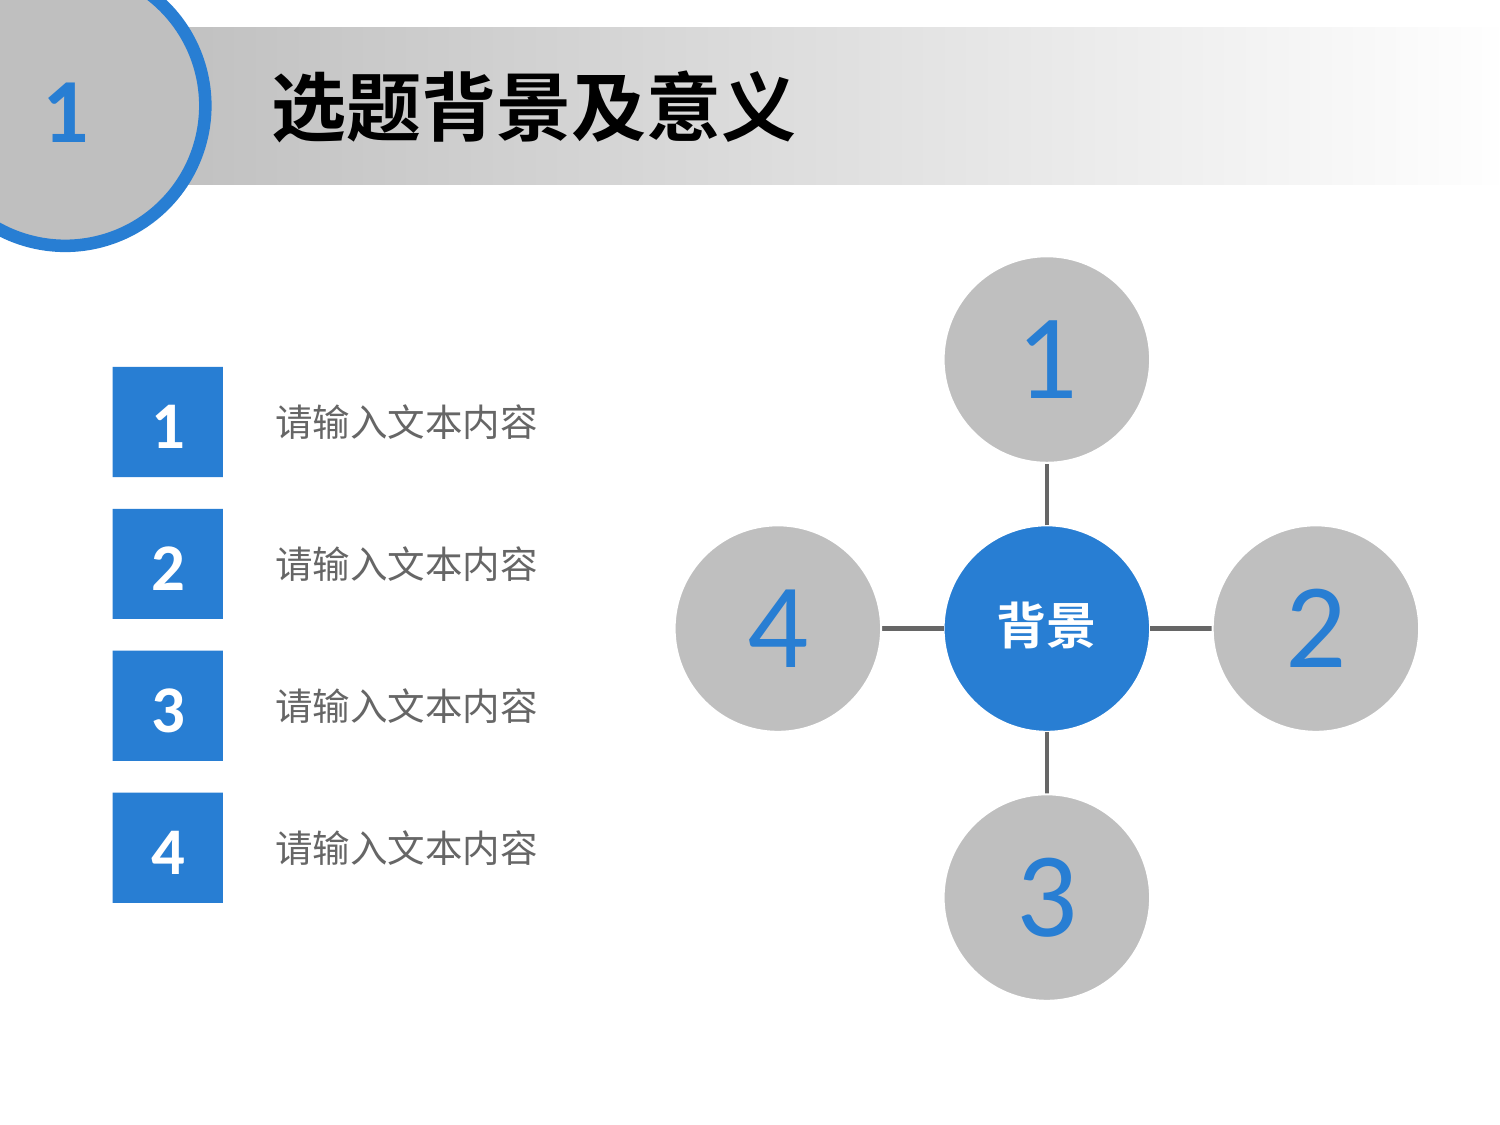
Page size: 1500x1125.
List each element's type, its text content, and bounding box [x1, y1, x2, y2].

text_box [0, 0, 1500, 246]
text_box 背景 [942, 524, 1152, 733]
text_box 请输入文本内容 [260, 675, 675, 736]
text_box 请输入文本内容 [260, 533, 675, 594]
text_box 4 [112, 792, 224, 904]
text_box 2 [112, 508, 224, 620]
text_box 4 [673, 524, 883, 733]
text_box 请输入文本内容 [260, 817, 675, 878]
text_box 3 [942, 793, 1152, 1002]
text_box 请输入文本内容 [260, 391, 675, 452]
text_box 1 [112, 366, 224, 478]
text_box 1 [942, 255, 1152, 464]
text_box 2 [1211, 524, 1421, 733]
text_box 3 [112, 650, 224, 762]
